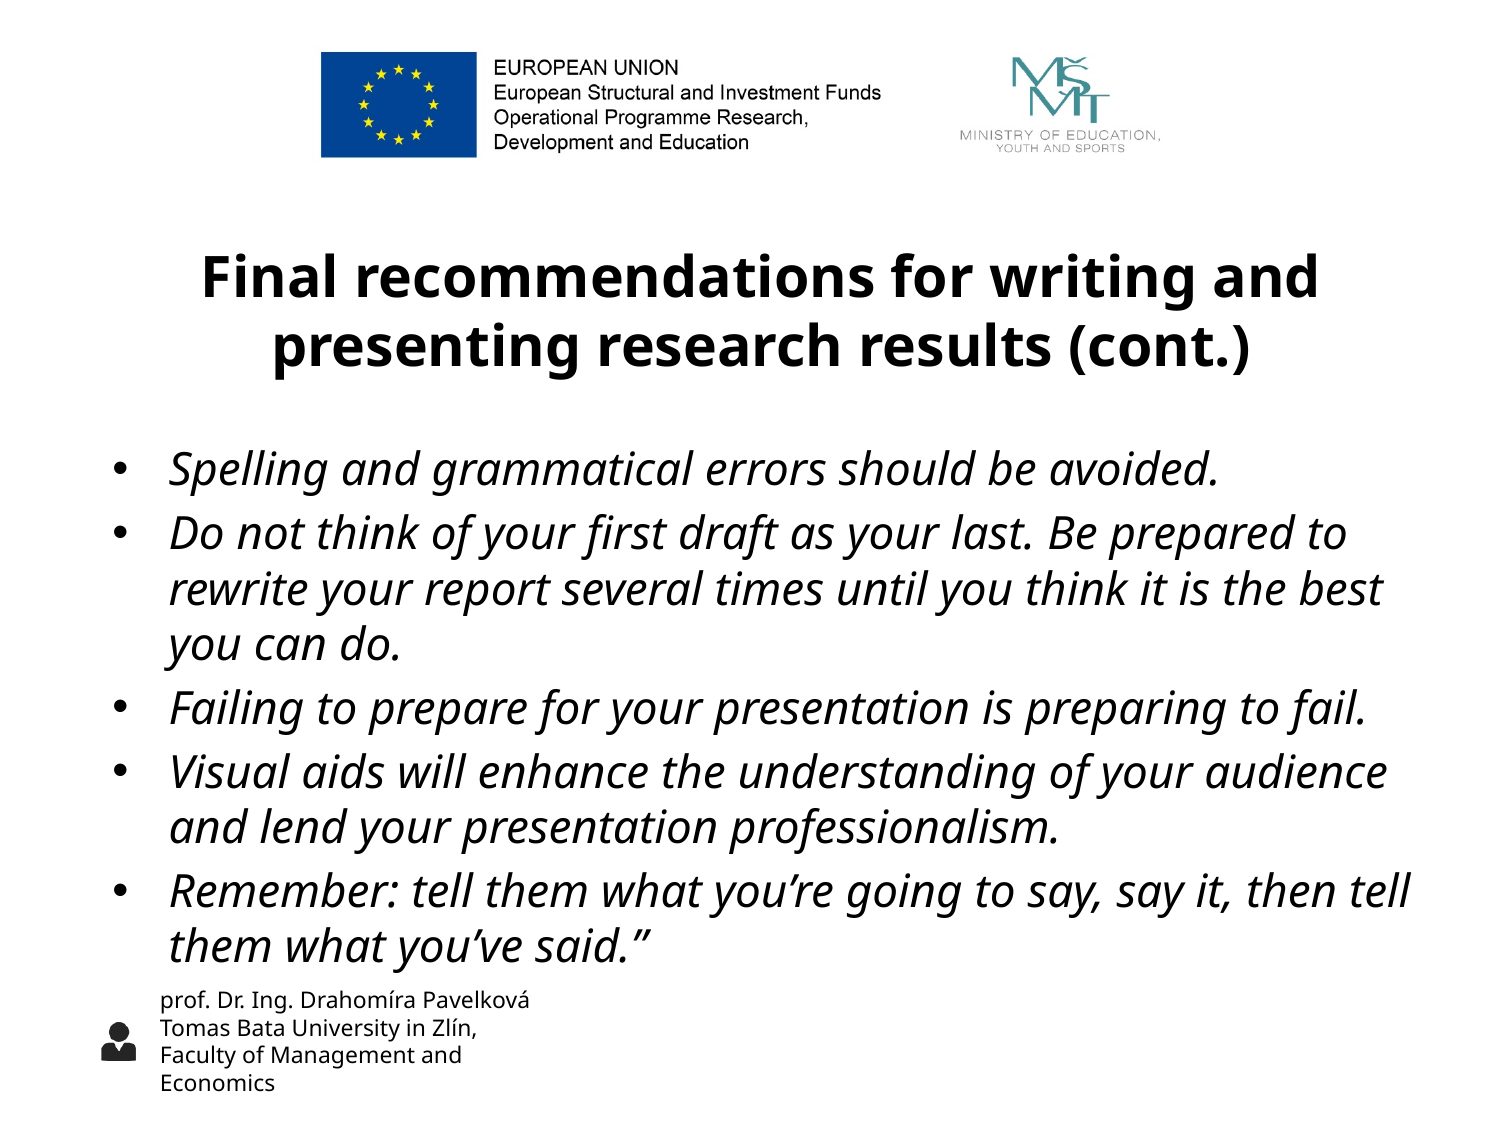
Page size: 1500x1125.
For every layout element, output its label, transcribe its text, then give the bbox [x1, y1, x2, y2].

picture [268, 0, 1212, 210]
list Spelling and grammatical errors should be avoided. Do not think of your first draft as your last. Be prepared to rewrite your report several times until you think it is the best you can do. Failing to prepare for your presentation is preparing to fail. Visual aids will enhance the understanding of your audience and lend your presentation professionalism. Remember: tell them what you’re going to say, say it, then tell them what you’ve said.” [97, 432, 1448, 1000]
title Final recommendations for writing and presenting research results (cont.) [97, 232, 1425, 386]
footer prof. Dr. Ing. Drahomíra Pavelková Tomas Bata University in Zlín, Faculty of Management and Economics [145, 999, 550, 1083]
picture [101, 1021, 136, 1062]
